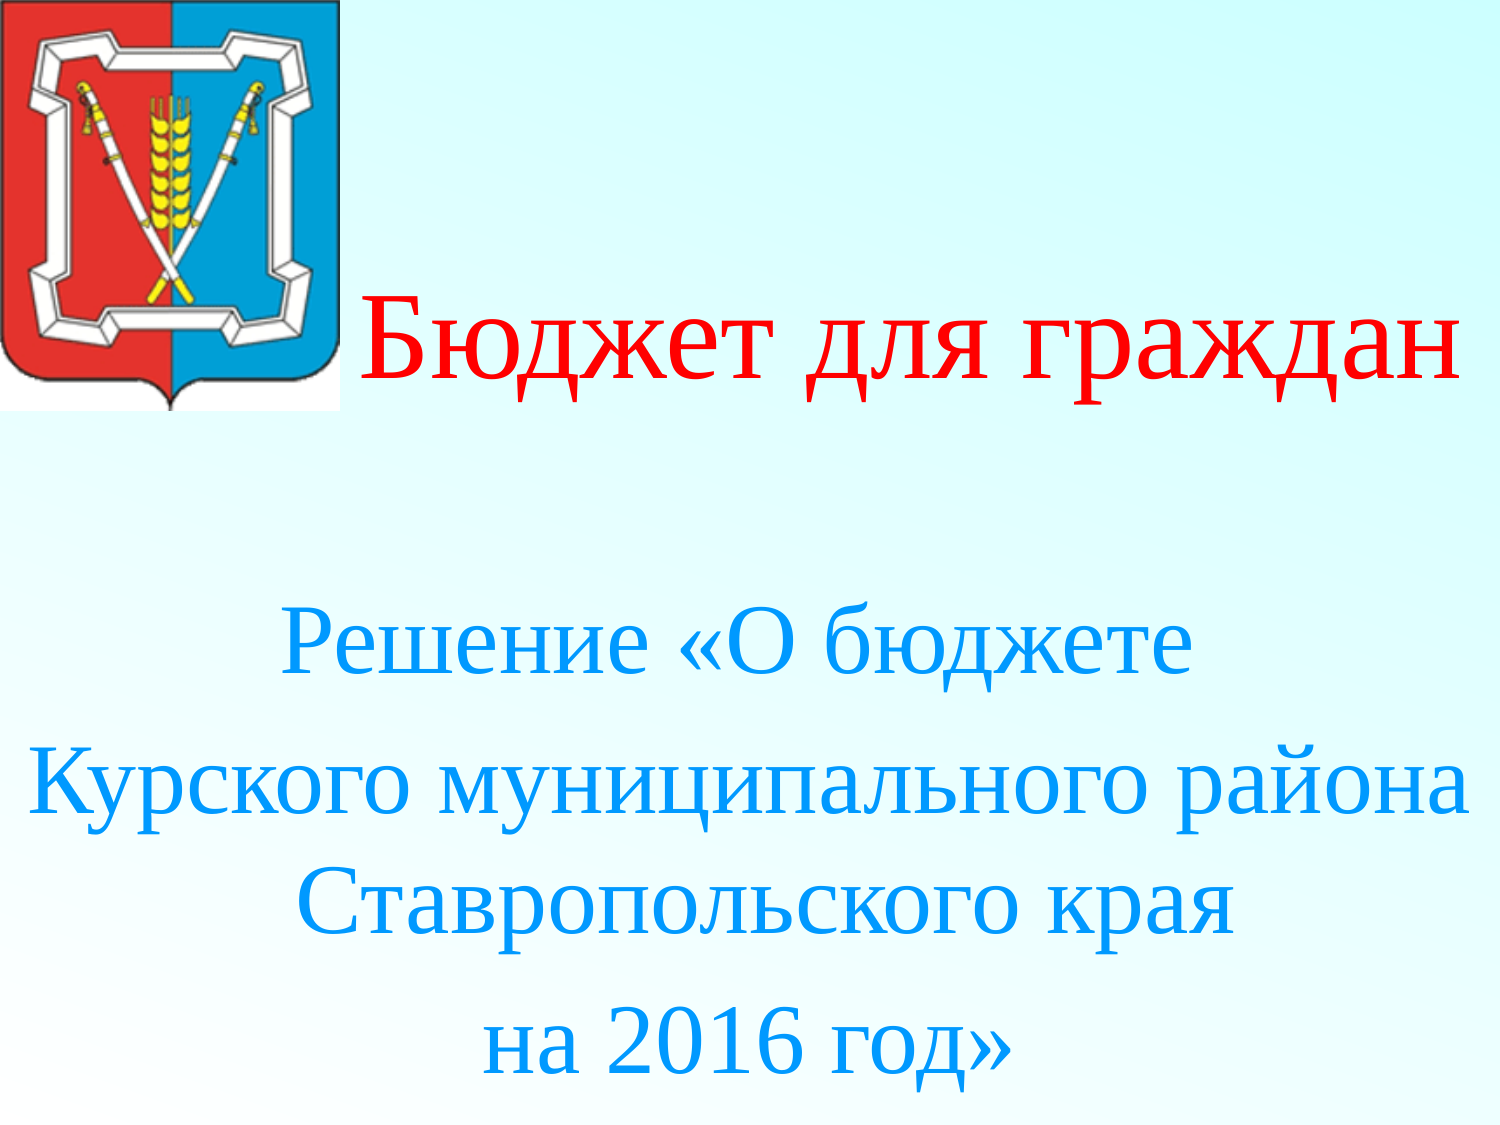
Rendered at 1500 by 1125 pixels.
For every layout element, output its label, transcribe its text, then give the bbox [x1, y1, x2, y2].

text_box Бюджет для граждан Решение «О бюджете Курского муниципального района Ставропольского края на 2016 год» [0, 246, 1500, 1073]
picture [0, 0, 341, 411]
